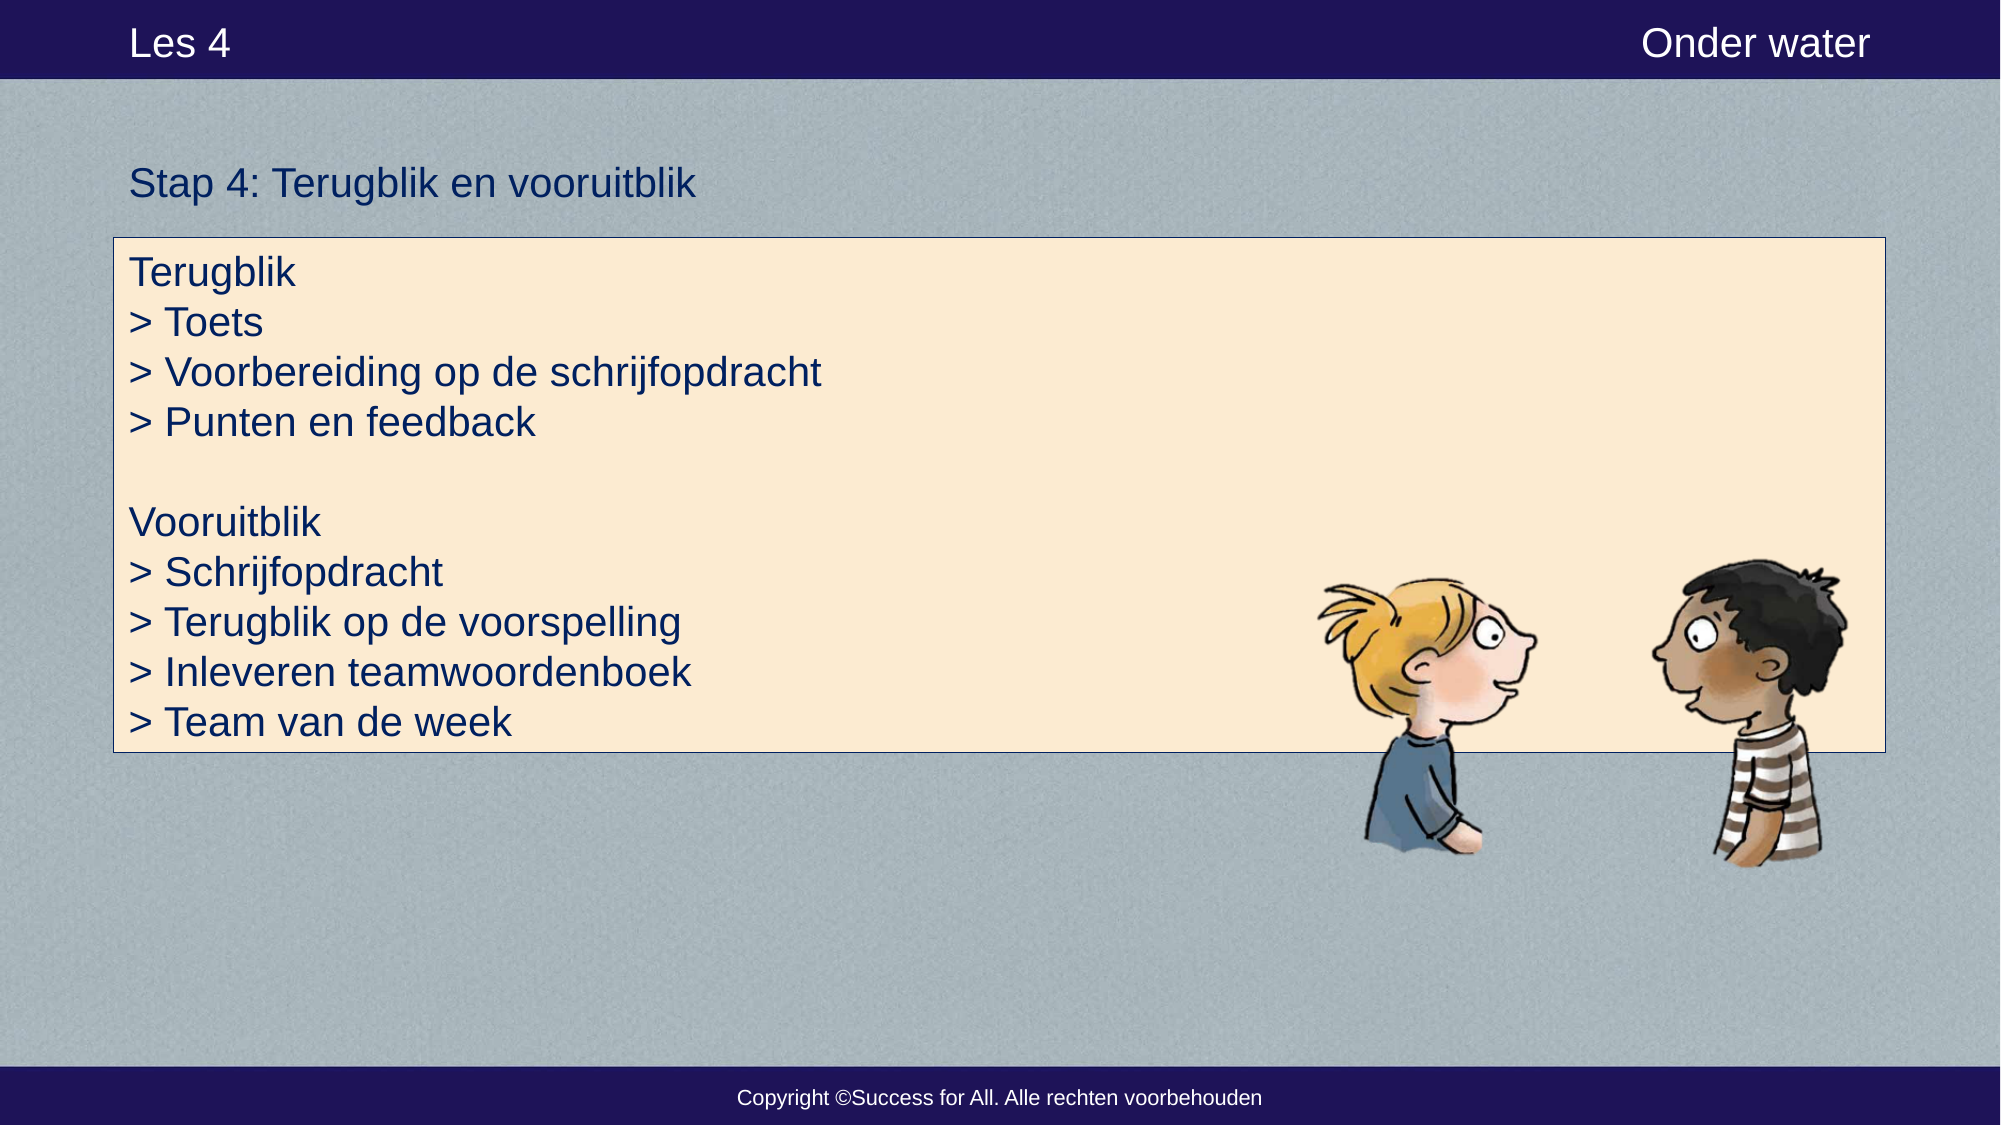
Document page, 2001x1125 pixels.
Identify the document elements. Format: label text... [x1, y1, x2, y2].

picture [0, 0, 2001, 1125]
text_box Copyright ©Success for All. Alle rechten voorbehouden [0, 1076, 2000, 1125]
text_box Onder water [999, 8, 1886, 73]
text_box Les 4 [114, 8, 354, 73]
text_box Stap 4: Terugblik en vooruitblik [113, 148, 1635, 214]
text_box Terugblik > Toets > Voorbereiding op de schrijfopdracht > Punten en feedback Vooruitblik > Schrijfopdracht > Terugblik op de voorspelling > Inleveren teamwoordenboek > Team van de week [113, 237, 1886, 753]
